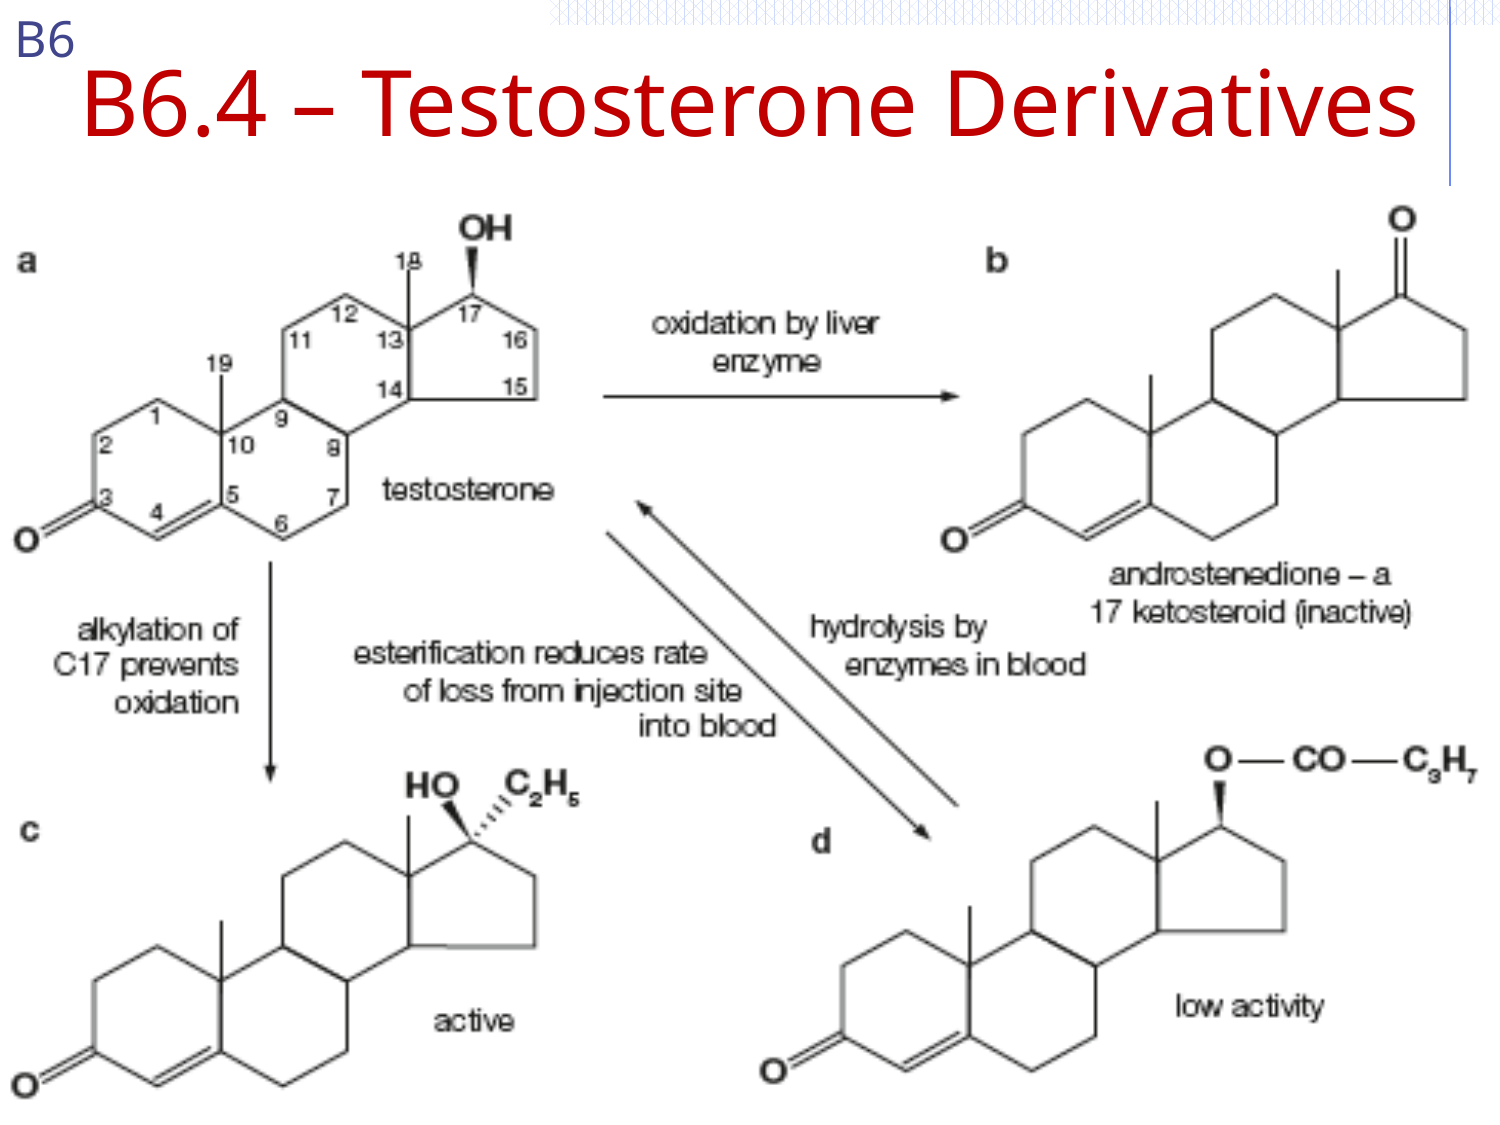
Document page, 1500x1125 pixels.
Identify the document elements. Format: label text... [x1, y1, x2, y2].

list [0, 186, 1500, 1120]
title B6.4 – Testosterone Derivatives [37, 24, 1463, 163]
